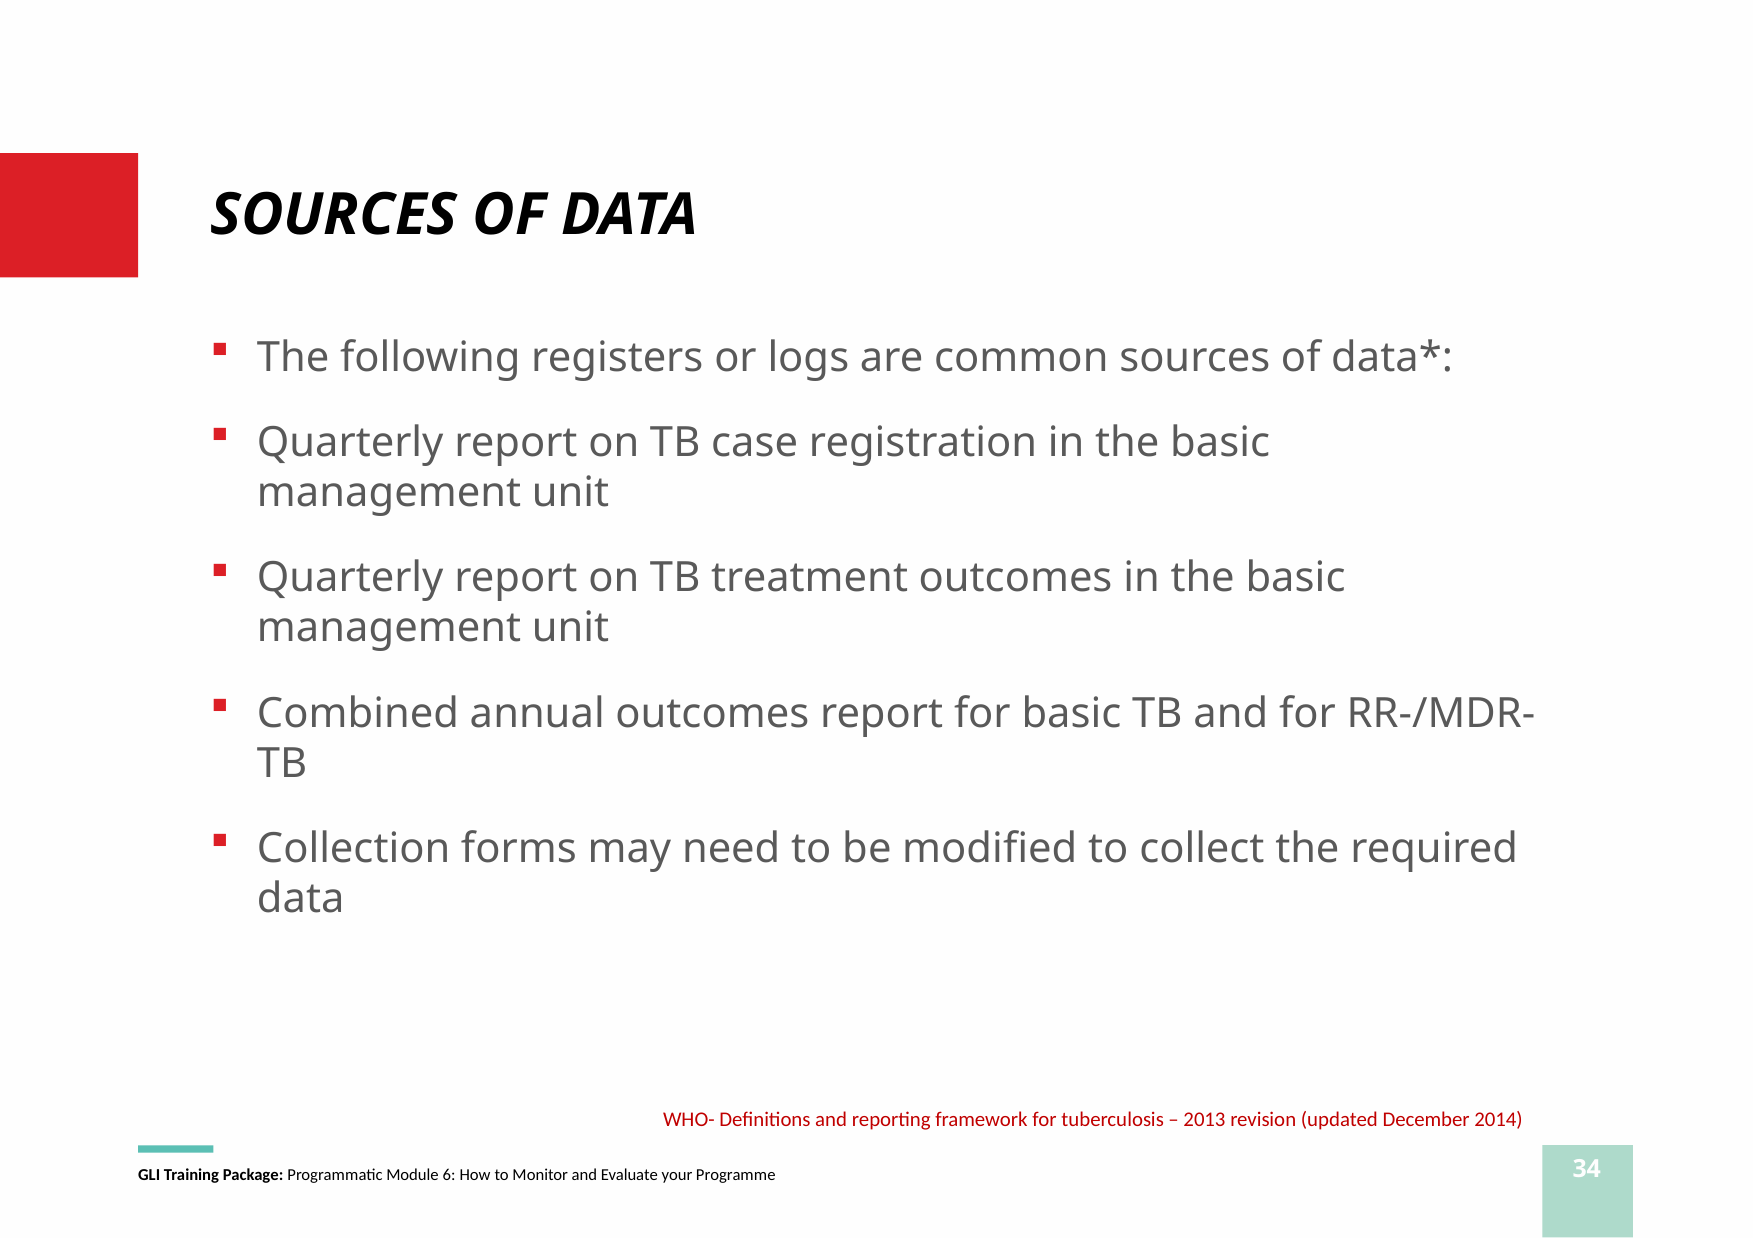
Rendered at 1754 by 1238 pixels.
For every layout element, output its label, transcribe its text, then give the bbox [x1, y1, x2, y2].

list The following registers or logs are common sources of data*: Quarterly report on TB case registration in the basic management unit Quarterly report on TB treatment outcomes in the basic management unit Combined annual outcomes report for basic TB and for RR-/MDR-TB Collection forms may need to be modified to collect the required data [210, 329, 1543, 1085]
text_box WHO- Definitions and reporting framework for tuberculosis – 2013 revision (updated December 2014) [648, 1098, 1538, 1164]
title SOURCES OF DATA [210, 153, 1543, 278]
